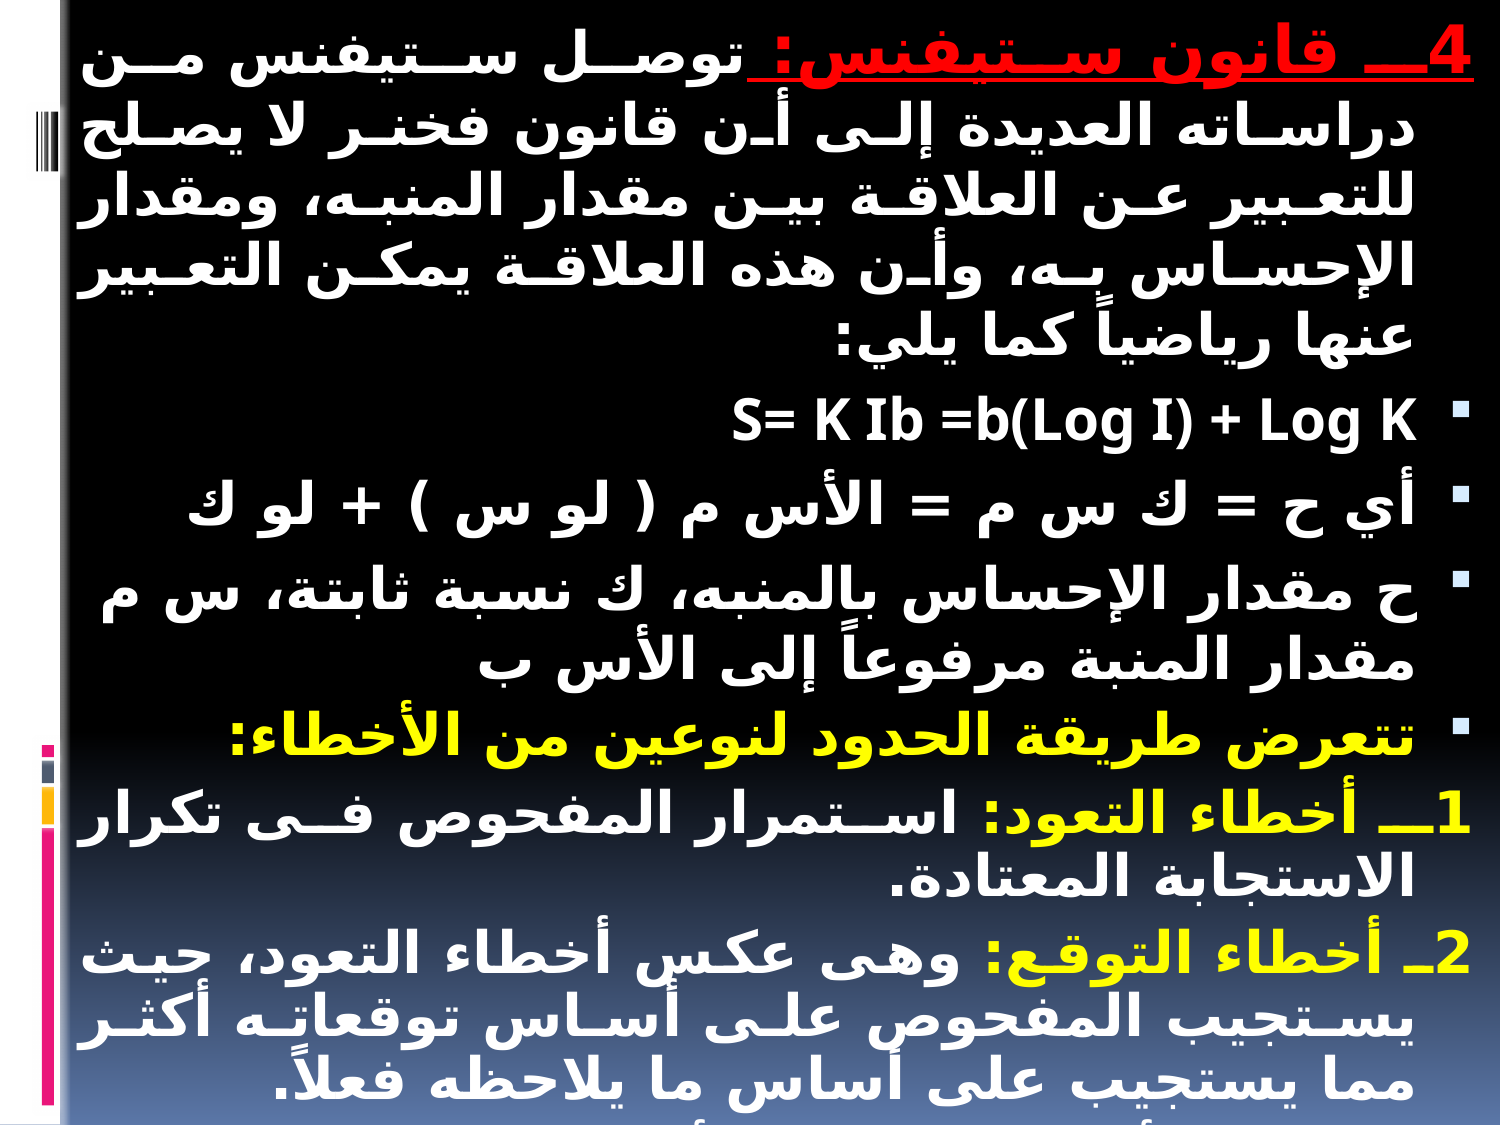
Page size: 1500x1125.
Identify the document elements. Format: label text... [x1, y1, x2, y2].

list 4ـ قانون ستيفنس: توصل ستيفنس من دراساته العديدة إلى أن قانون فخنر لا يصلح للتعبير عن العلاقة بين مقدار المنبه، ومقدار الإحساس به، وأن هذه العلاقة يمكن التعبير عنها رياضياً كما يلي: S= K Ib =b(Log I) + Log K أي ح = ك س م = الأس م ( لو س ) + لو ك ح مقدار الإحساس بالمنبه، ك نسبة ثابتة، س م مقدار المنبة مرفوعاً إلى الأس ب تتعرض طريقة الحدود لنوعين من الأخطاء: 1ـ أخطاء التعود: استمرار المفحوص فى تكرار الاستجابة المعتادة. 2ـ أخطاء التوقع: وهى عكس أخطاء التعود، حيث يستجيب المفحوص على أساس توقعاته أكثر مما يستجيب على أساس ما يلاحظه فعلاً. ويظهر تأثير هذين الخطأين بوضوح إذا اعتمدنا في تقدير العتبة على التسلسل التصاعدي وحده، أو التنازلي وحده. [64, 0, 1500, 1125]
